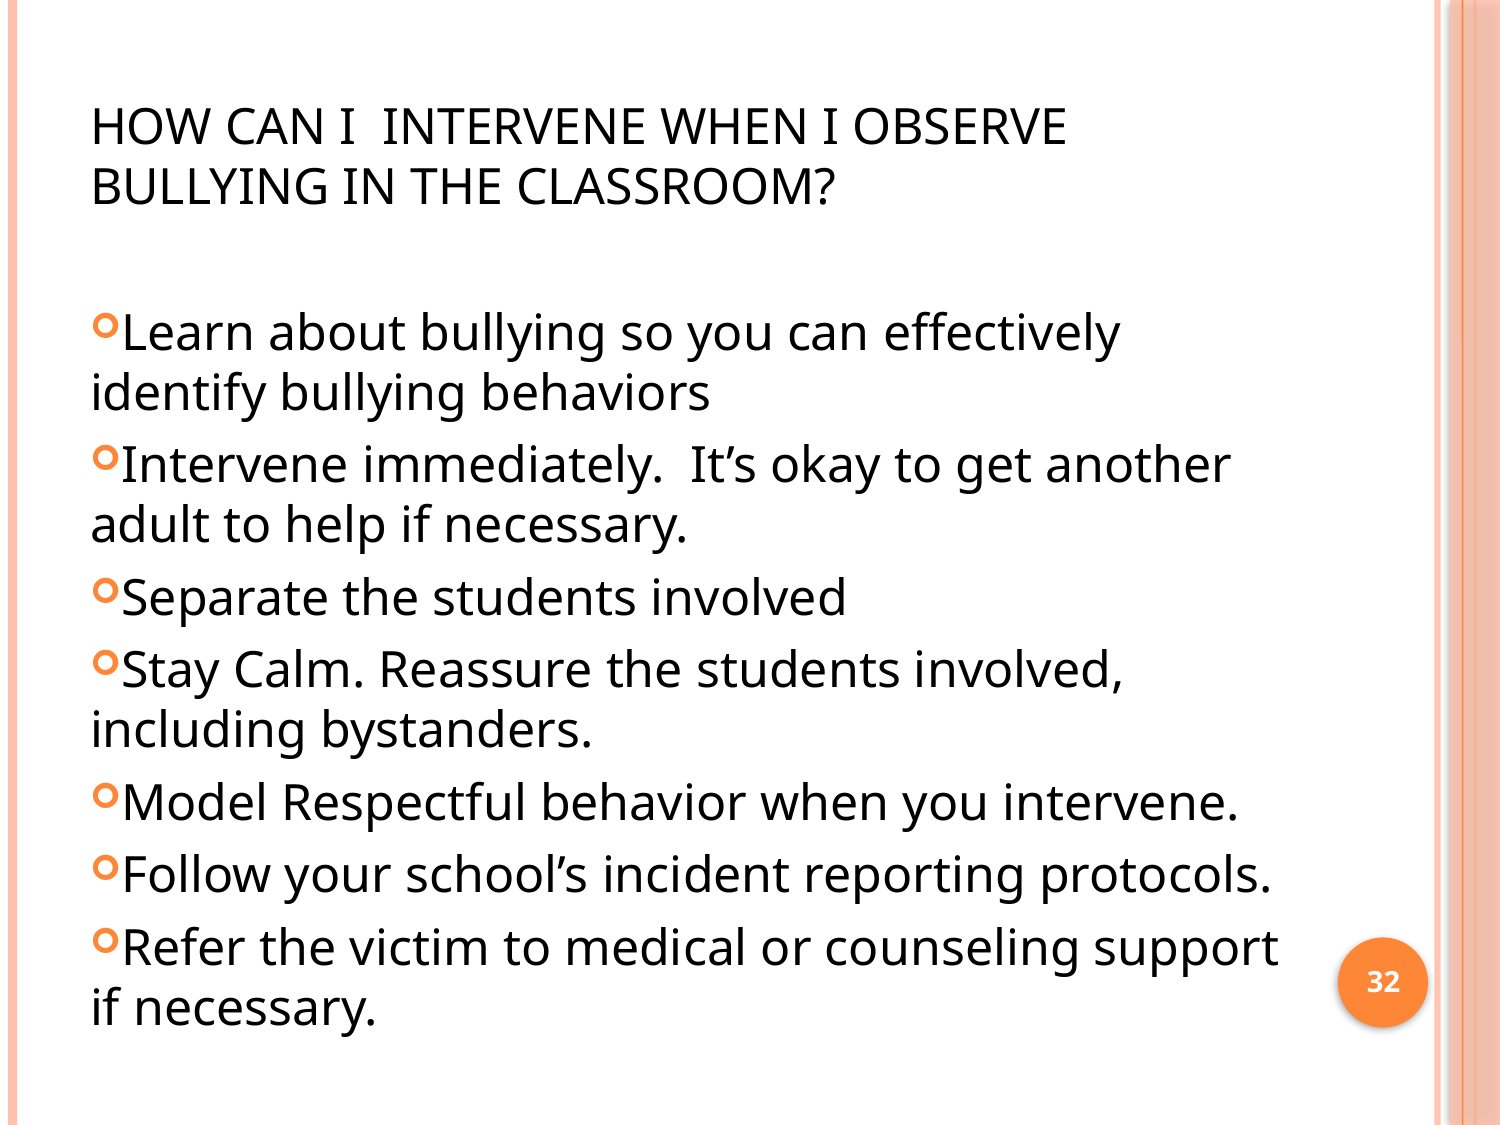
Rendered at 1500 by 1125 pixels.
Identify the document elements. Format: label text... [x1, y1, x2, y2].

list HOW CAN I INTERVENE WHEN I OBSERVE BULLYING IN THE CLASSROOM? Learn about bullying so you can effectively identify bullying behaviors Intervene immediately. It’s okay to get another adult to help if necessary. Separate the students involved Stay Calm. Reassure the students involved, including bystanders. Model Respectful behavior when you intervene. Follow your school’s incident reporting protocols. Refer the victim to medical or counseling support if necessary. [75, 87, 1300, 1062]
slide_number 32 [1333, 940, 1434, 1026]
